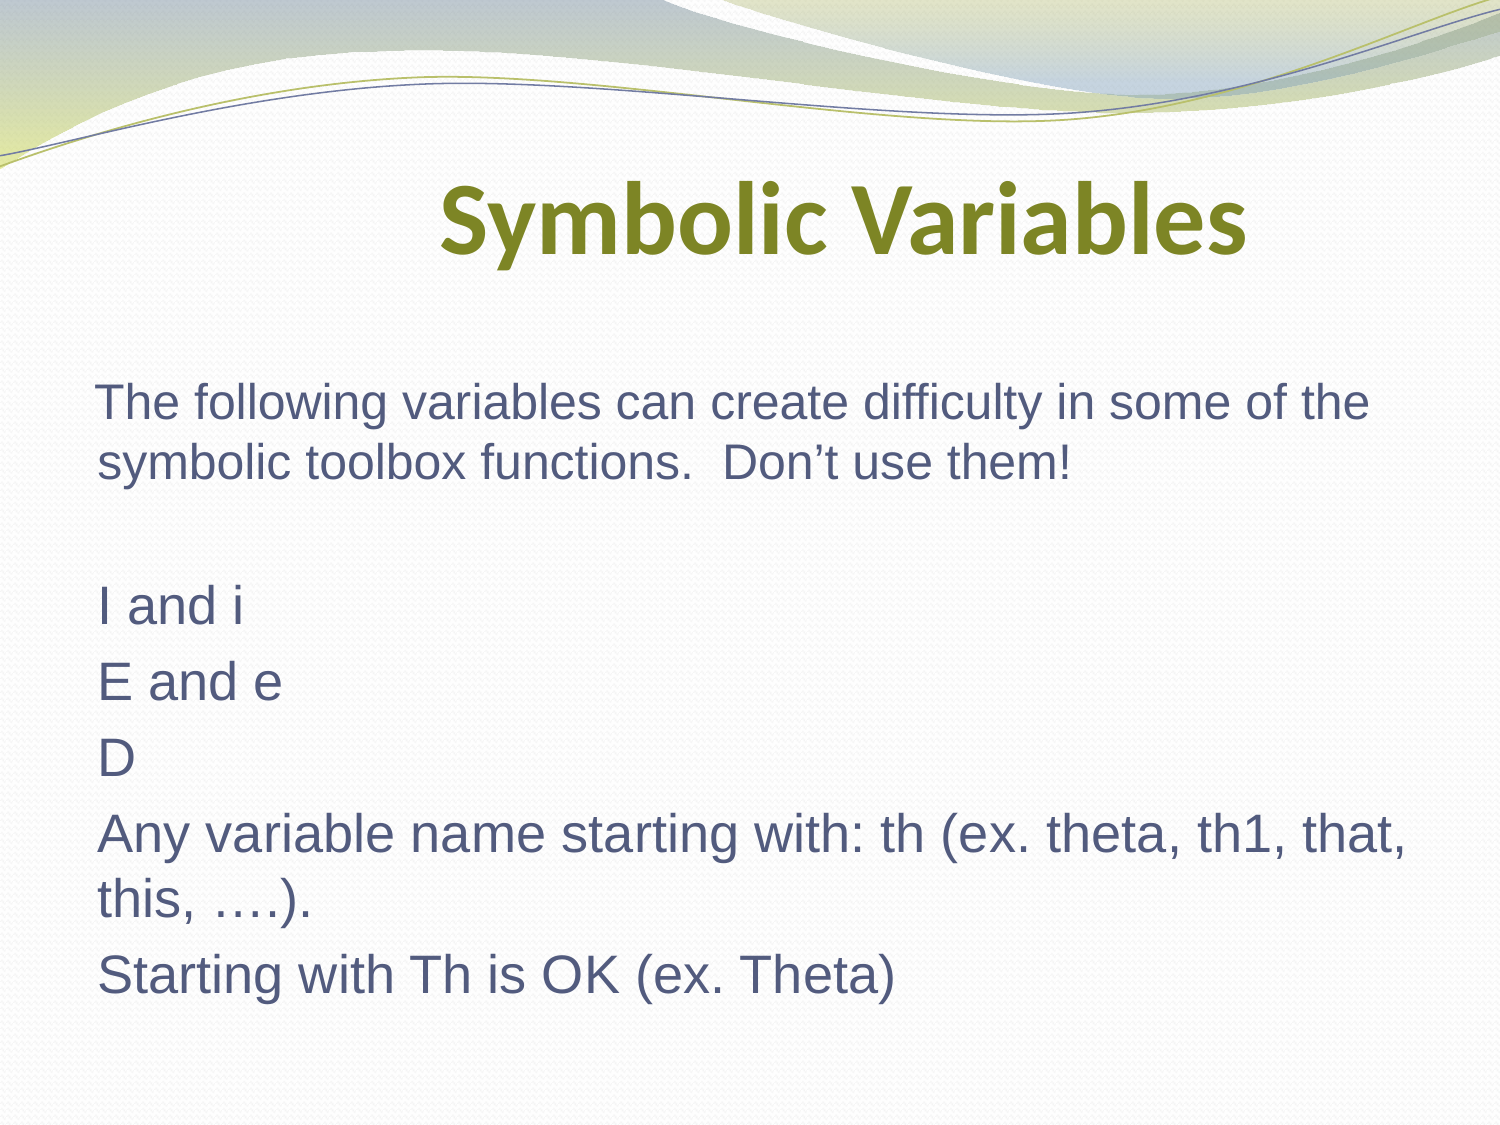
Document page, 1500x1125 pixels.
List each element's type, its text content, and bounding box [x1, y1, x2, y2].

list The following variables can create difficulty in some of the symbolic toolbox functions. Don’t use them! I and i E and e D Any variable name starting with: th (ex. theta, th1, that, this, ….). Starting with Th is OK (ex. Theta) [37, 362, 1425, 1083]
title Symbolic Variables [75, 87, 1425, 275]
